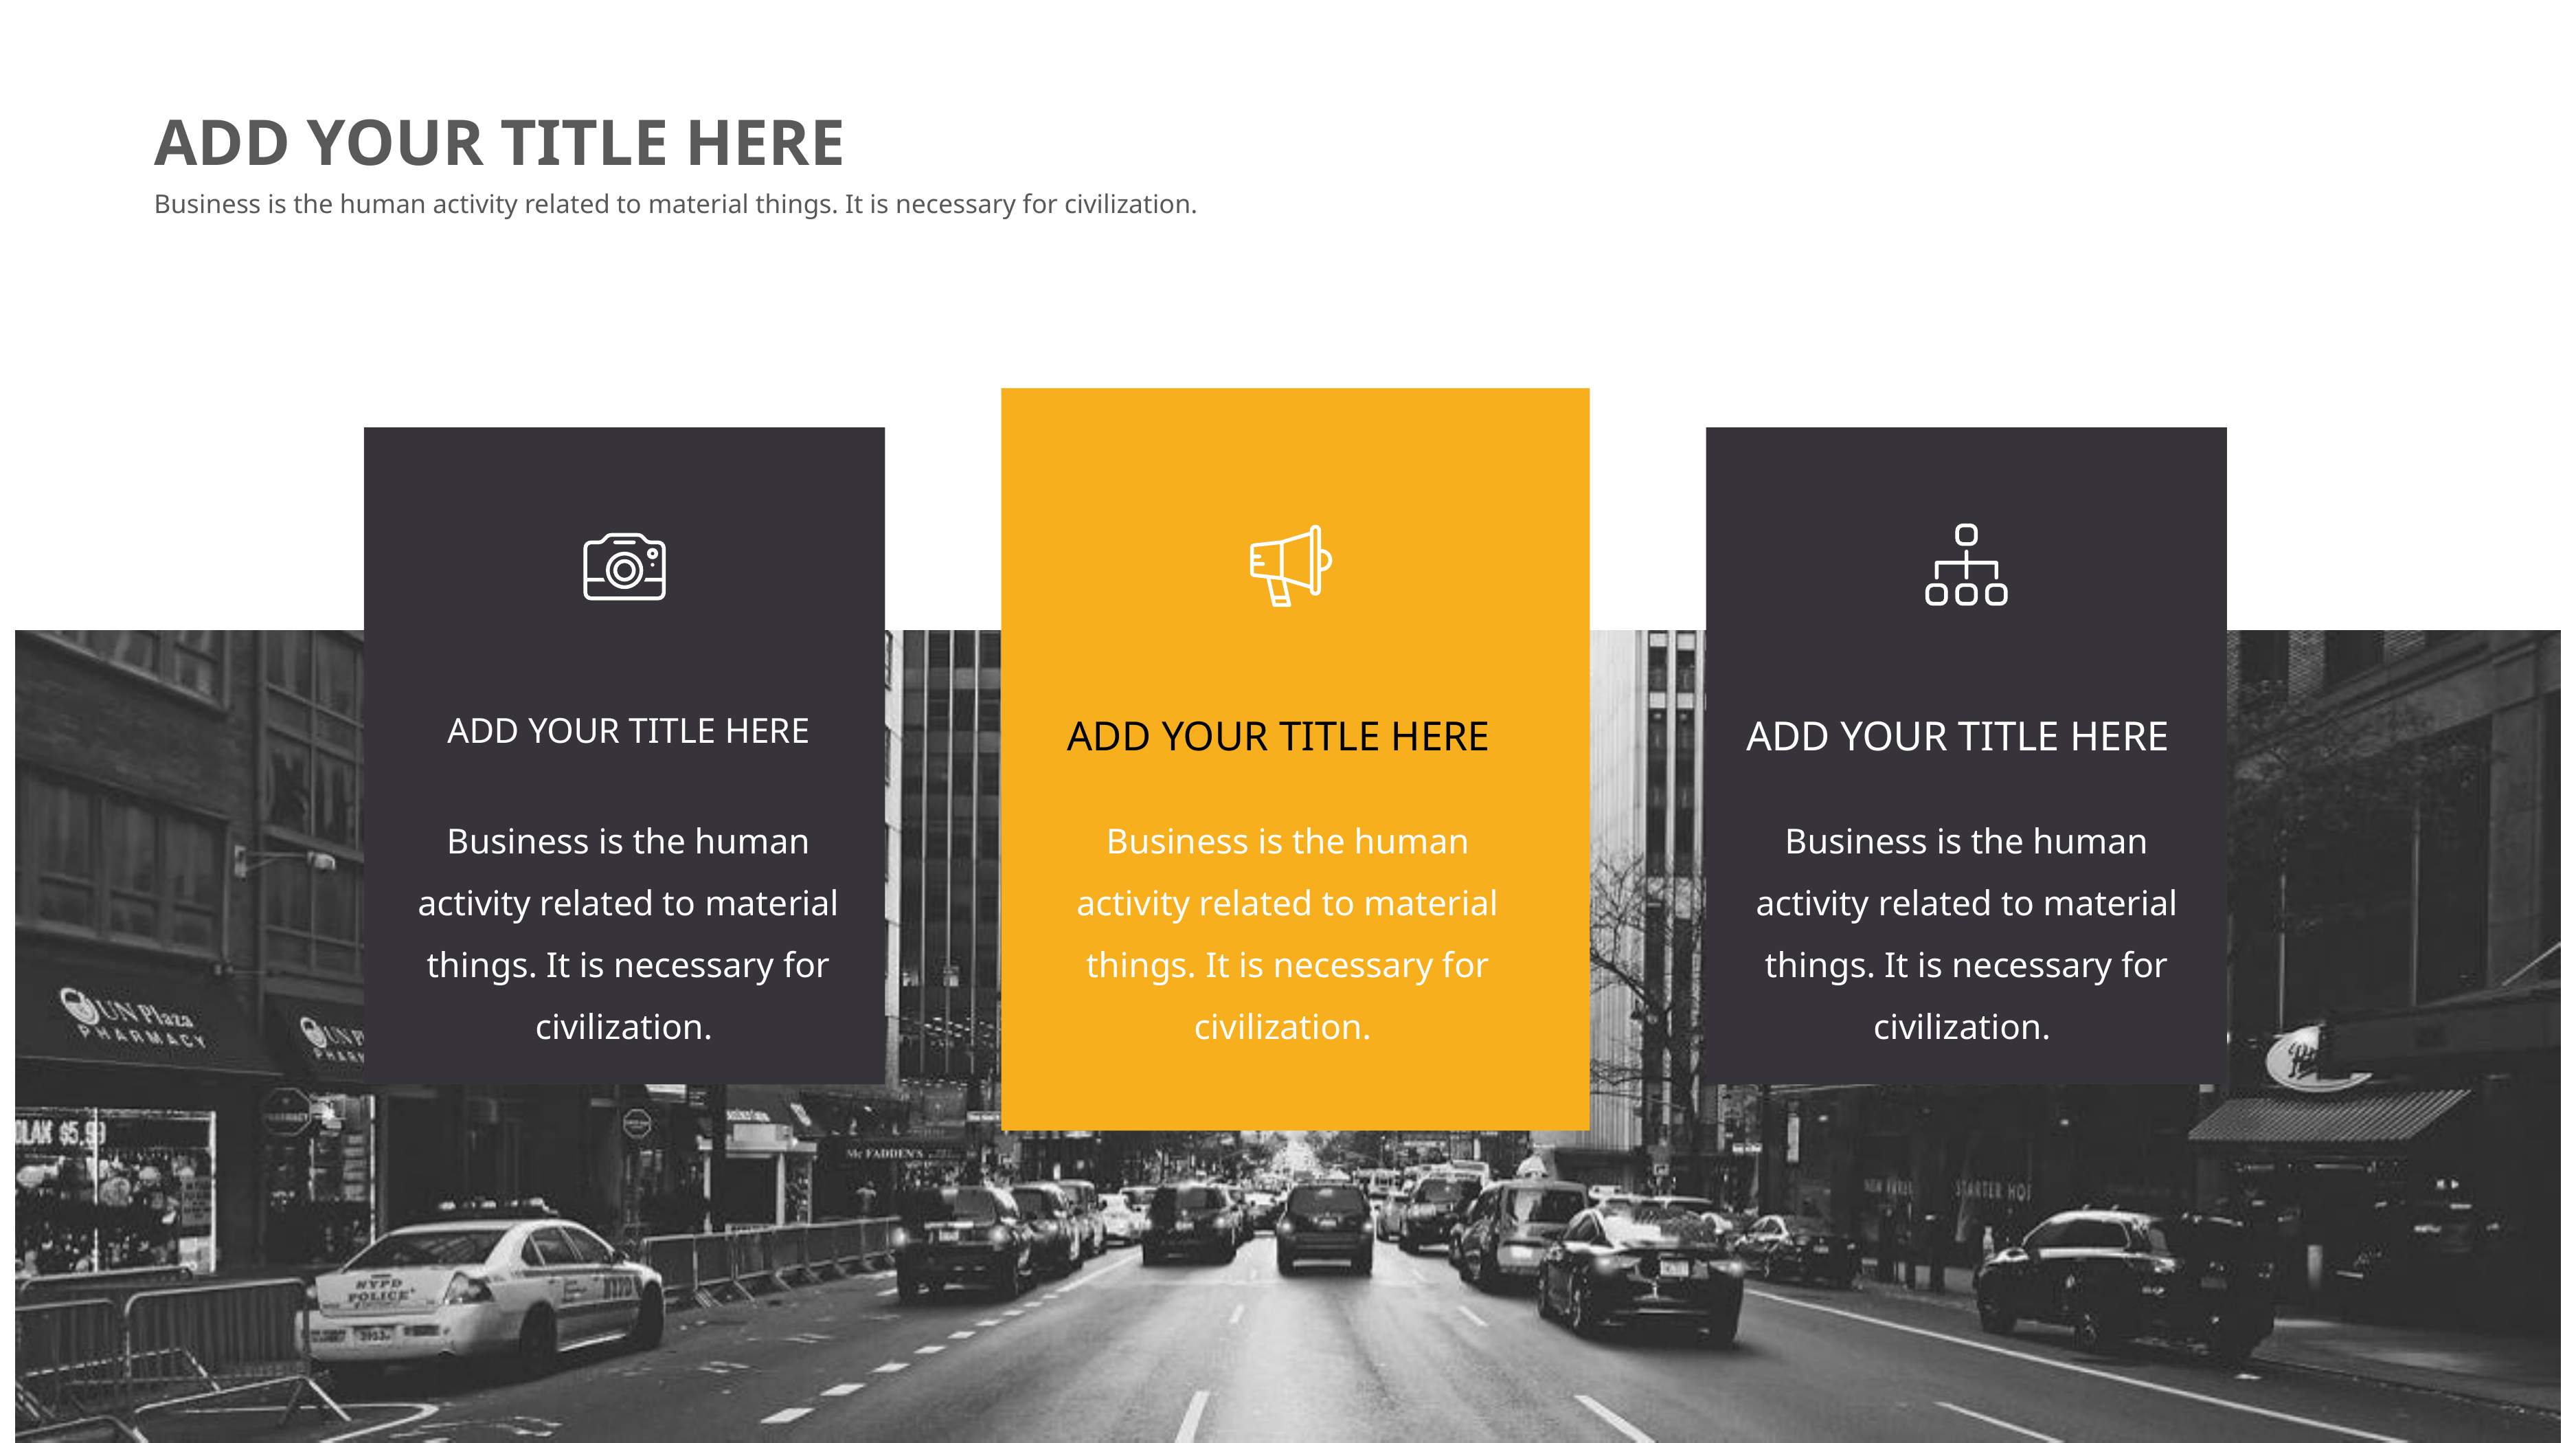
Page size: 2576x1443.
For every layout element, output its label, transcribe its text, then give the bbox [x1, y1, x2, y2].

text_box [1001, 388, 1590, 630]
text_box [1955, 583, 1978, 606]
text_box [1985, 583, 2008, 606]
text_box [363, 427, 885, 630]
text_box [1250, 524, 1333, 607]
text_box ADD YOUR TITLE HERE [144, 59, 1121, 166]
text_box [583, 533, 666, 601]
text_box Business is the human activity related to material things. It is necessary for civilization. [144, 166, 1257, 223]
text_box [1934, 549, 1998, 580]
text_box [1705, 427, 2228, 630]
text_box [1955, 523, 1978, 546]
text_box [1925, 583, 1948, 606]
picture [15, 630, 2561, 1443]
